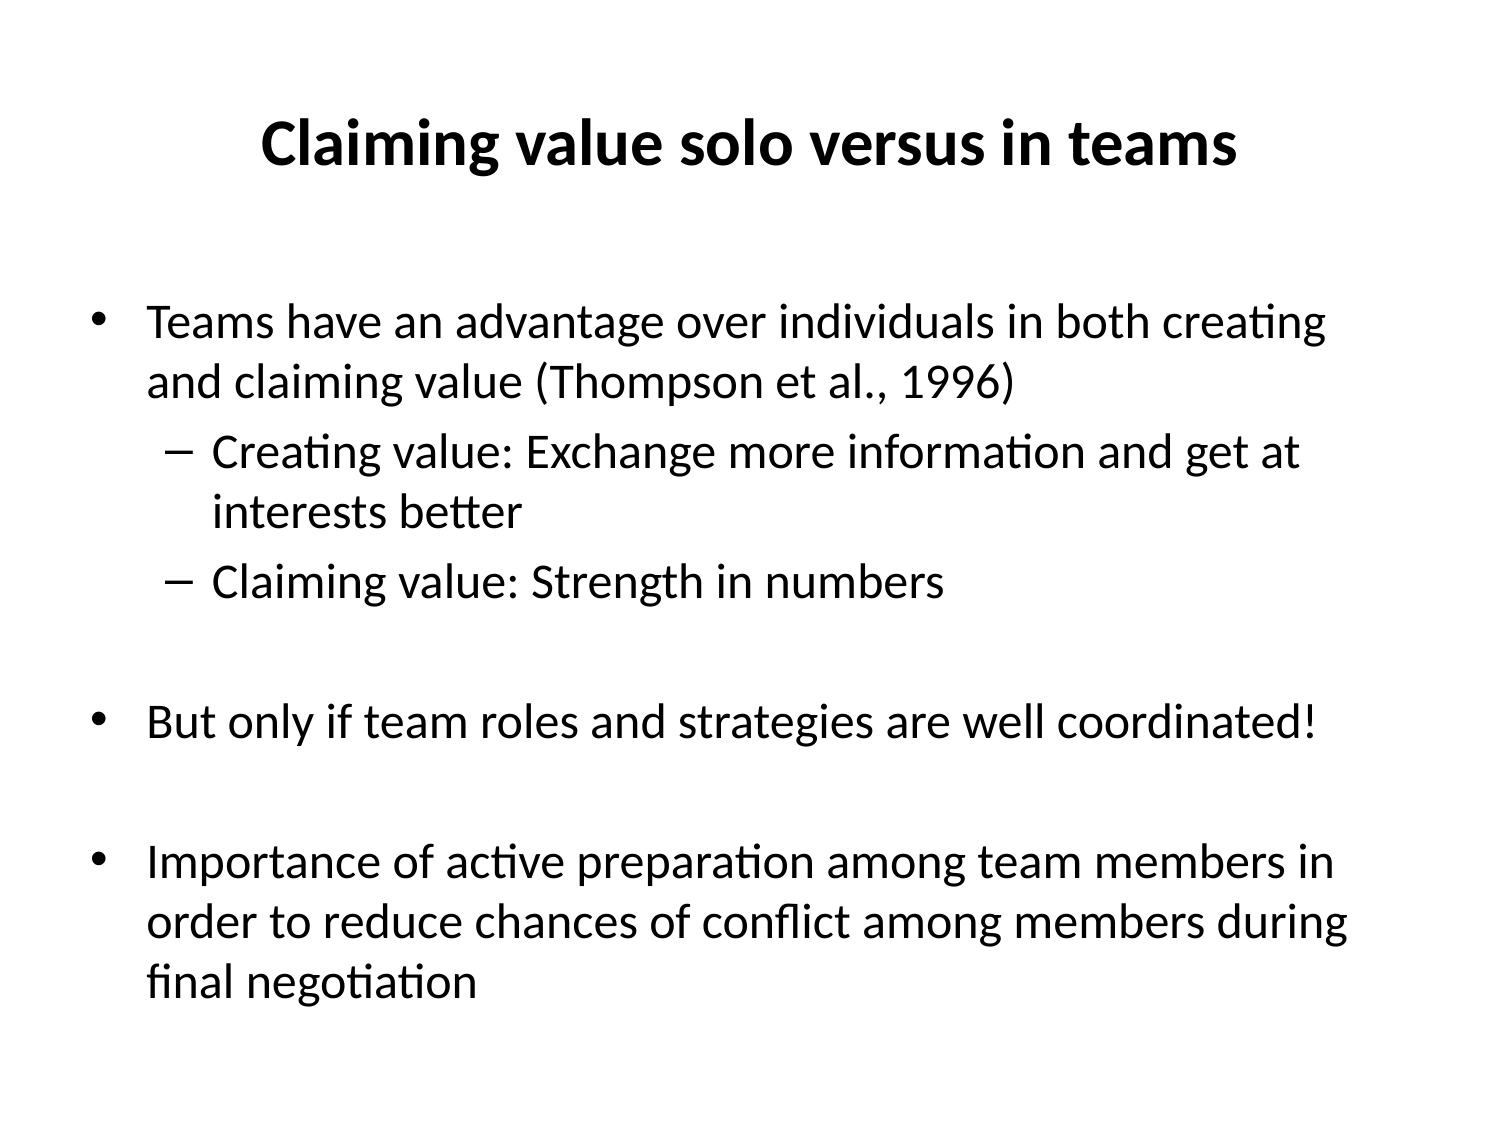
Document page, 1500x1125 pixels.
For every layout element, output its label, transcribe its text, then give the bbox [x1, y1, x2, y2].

text_box Claiming value solo versus in teams [0, 91, 1500, 187]
list Teams have an advantage over individuals in both creating and claiming value (Thompson et al., 1996) Creating value: Exchange more information and get at interests better Claiming value: Strength in numbers But only if team roles and strategies are well coordinated! Importance of active preparation among team members in order to reduce chances of conflict among members during final negotiation [75, 280, 1425, 1024]
